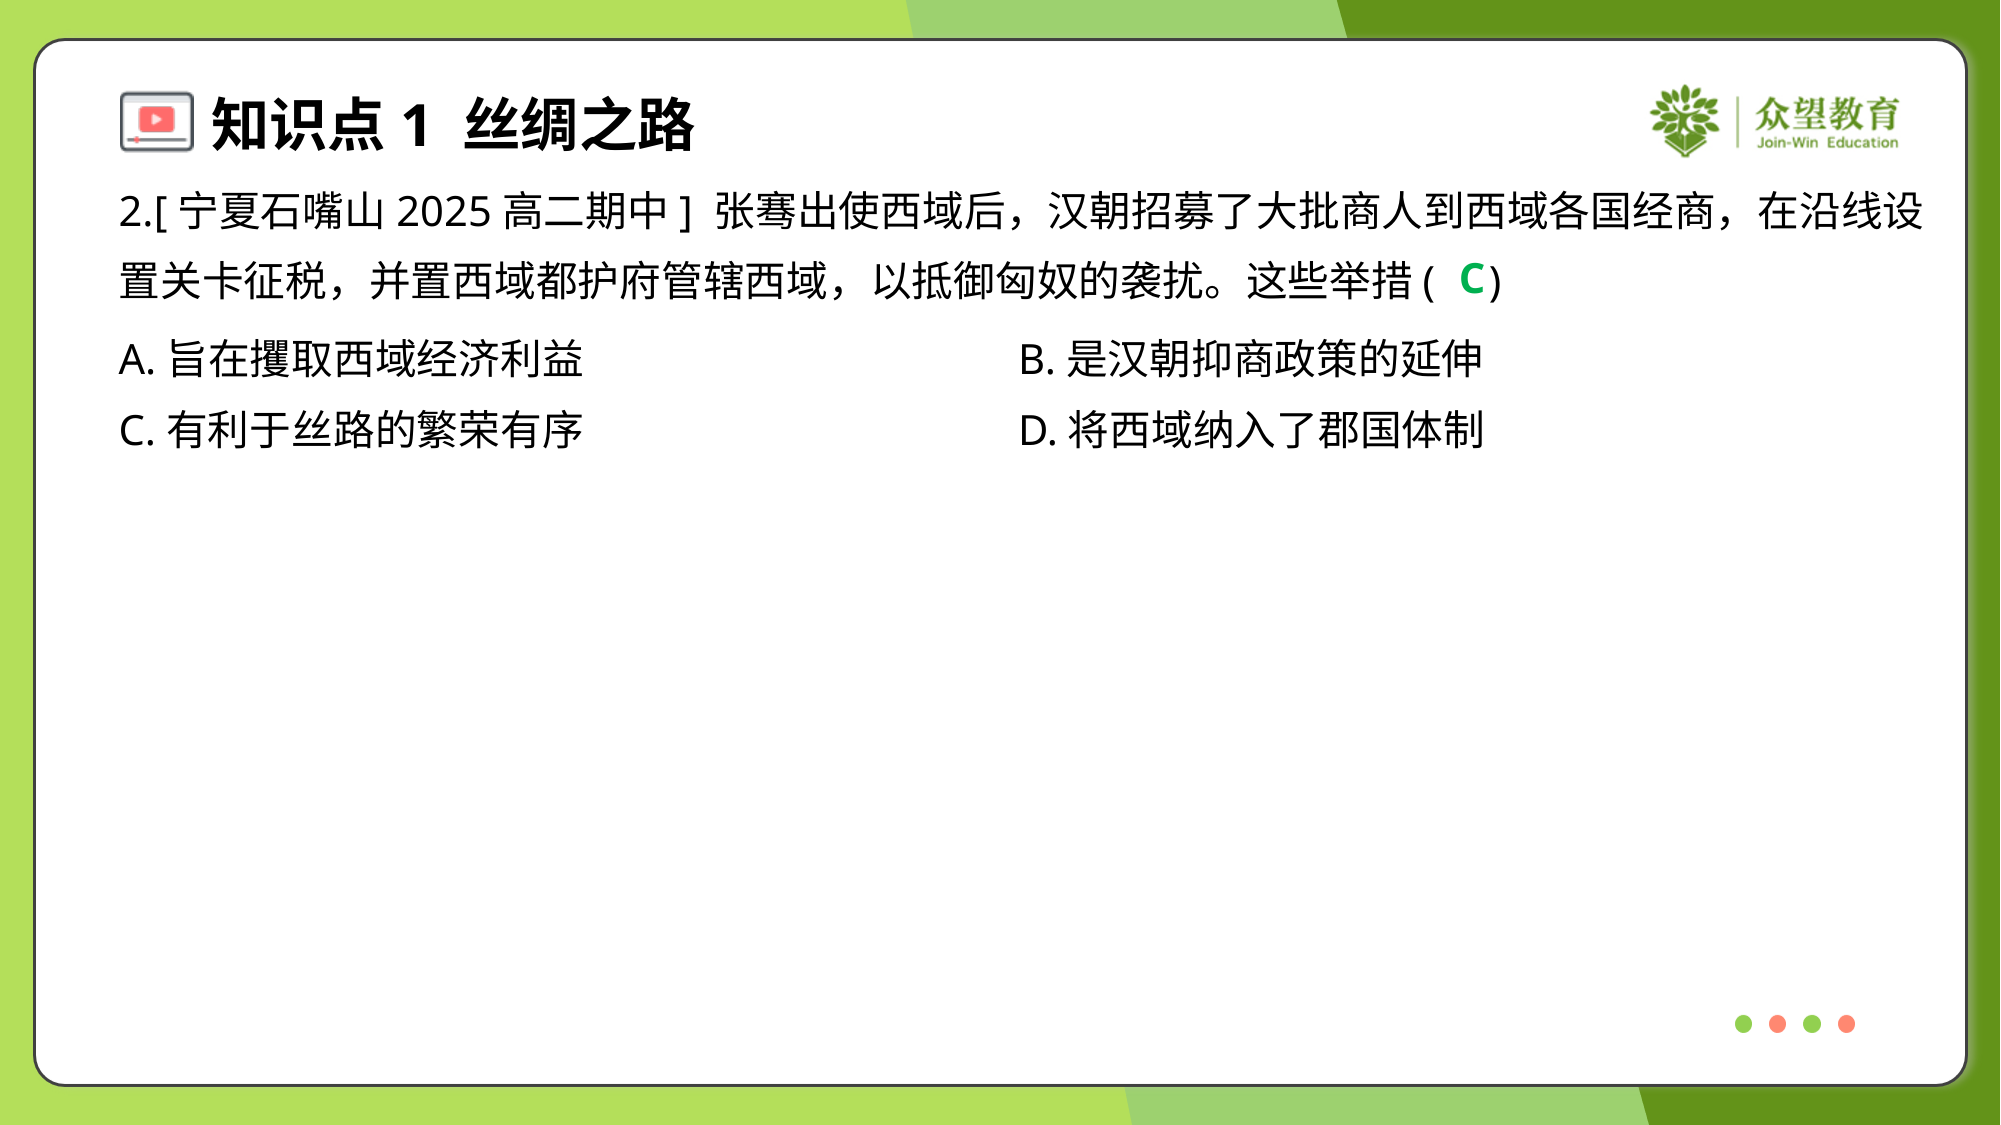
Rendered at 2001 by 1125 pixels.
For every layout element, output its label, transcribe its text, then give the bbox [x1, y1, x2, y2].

text_box A.旨在攫取西域经济利益 B.是汉朝抑商政策的延伸 C.有利于丝路的繁荣有序 D.将西域纳入了郡国体制 [118, 307, 1883, 447]
text_box 2.[宁夏石嘴山2025高二期中] 张骞出使西域后，汉朝招募了大批商人到西域各国经商，在沿线设 置关卡征税，并置西域都护府管辖西域，以抵御匈奴的袭扰。这些举措( ) [118, 159, 1883, 298]
text_box C [1442, 231, 1502, 296]
picture [0, 0, 2000, 1125]
